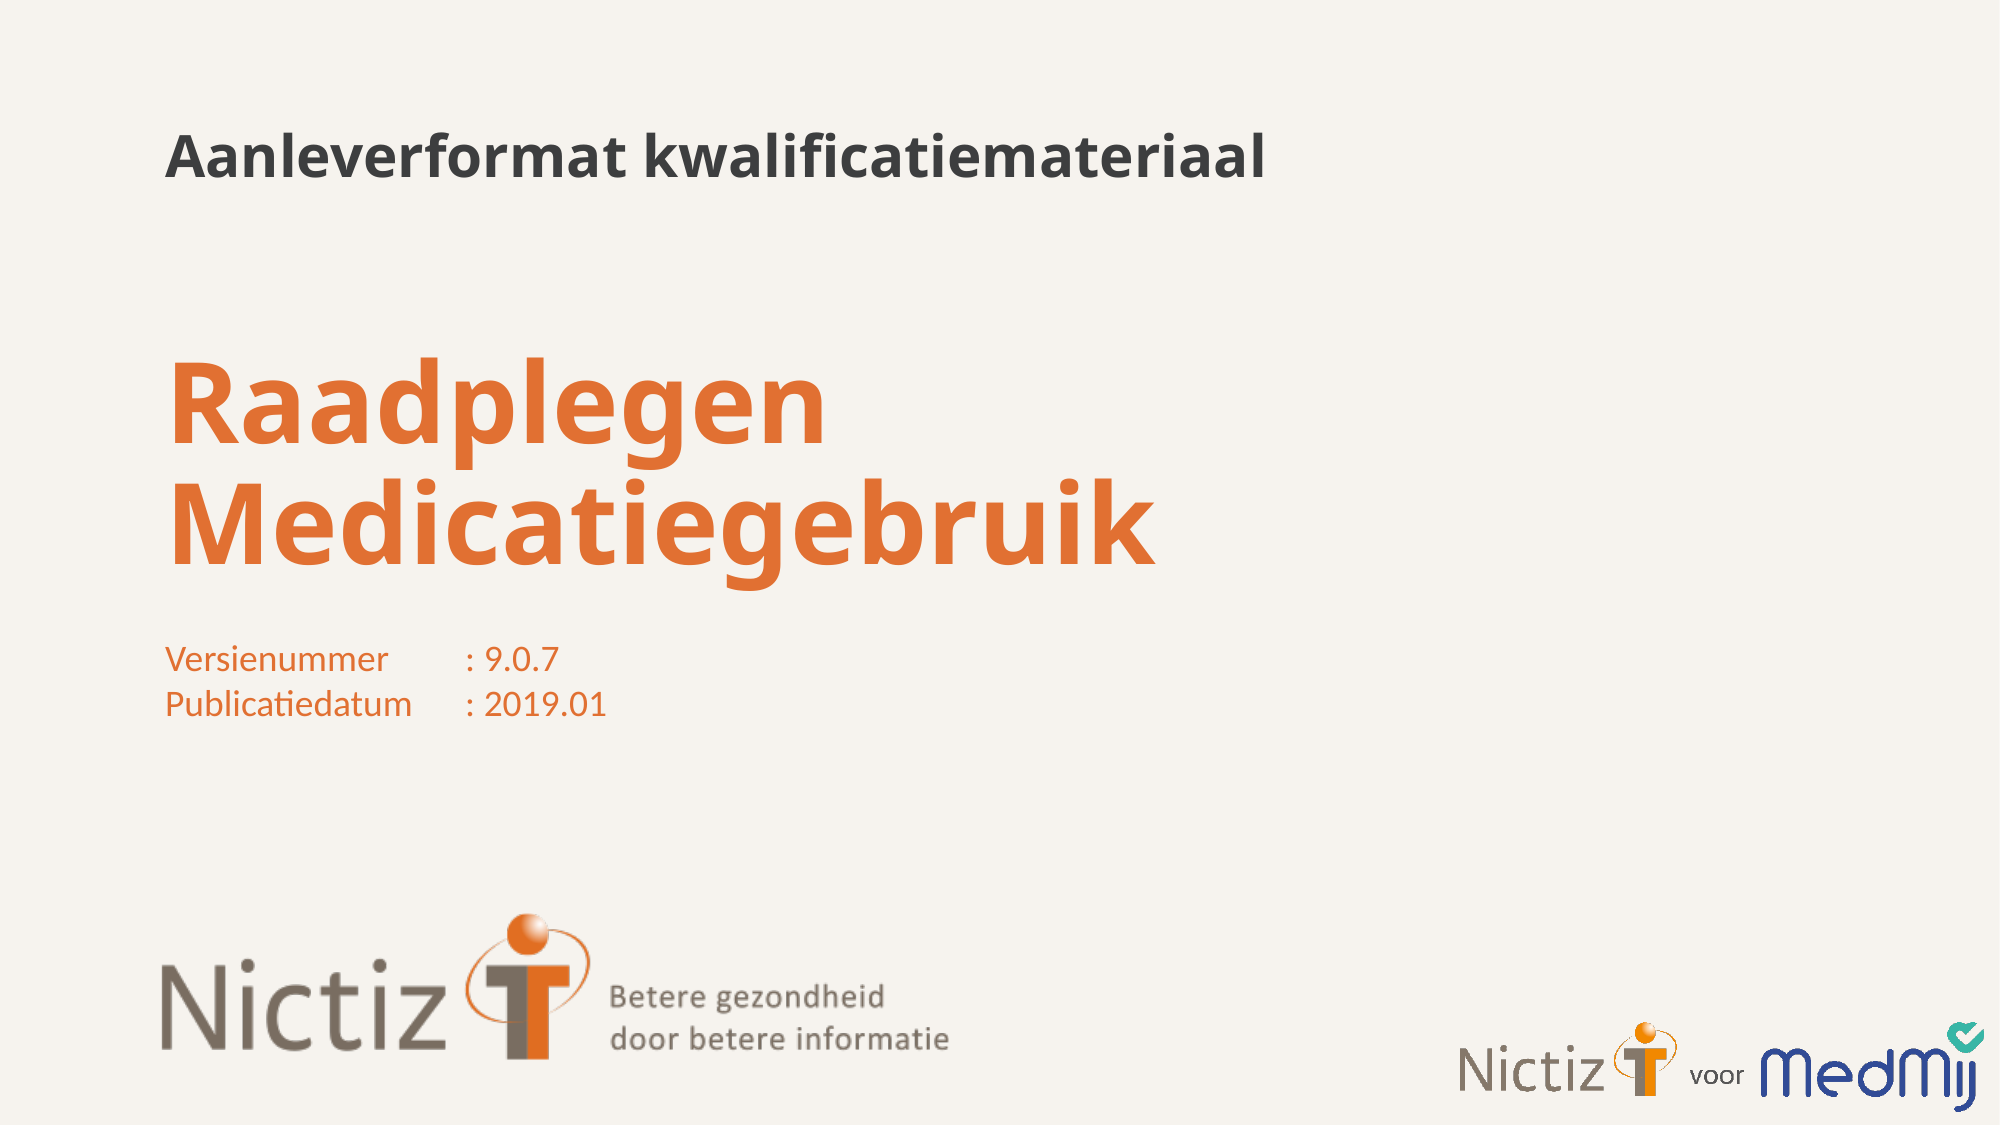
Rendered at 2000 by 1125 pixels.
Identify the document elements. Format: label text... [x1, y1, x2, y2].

picture [150, 897, 961, 1075]
text_box Versienummer : 9.0.7 Publicatiedatum : 2019.01 [150, 626, 782, 732]
picture [1457, 1019, 1988, 1113]
subtitle Aanleverformat kwalificatiemateriaal [150, 94, 1699, 236]
title Raadplegen Medicatiegebruik [150, 338, 1926, 627]
